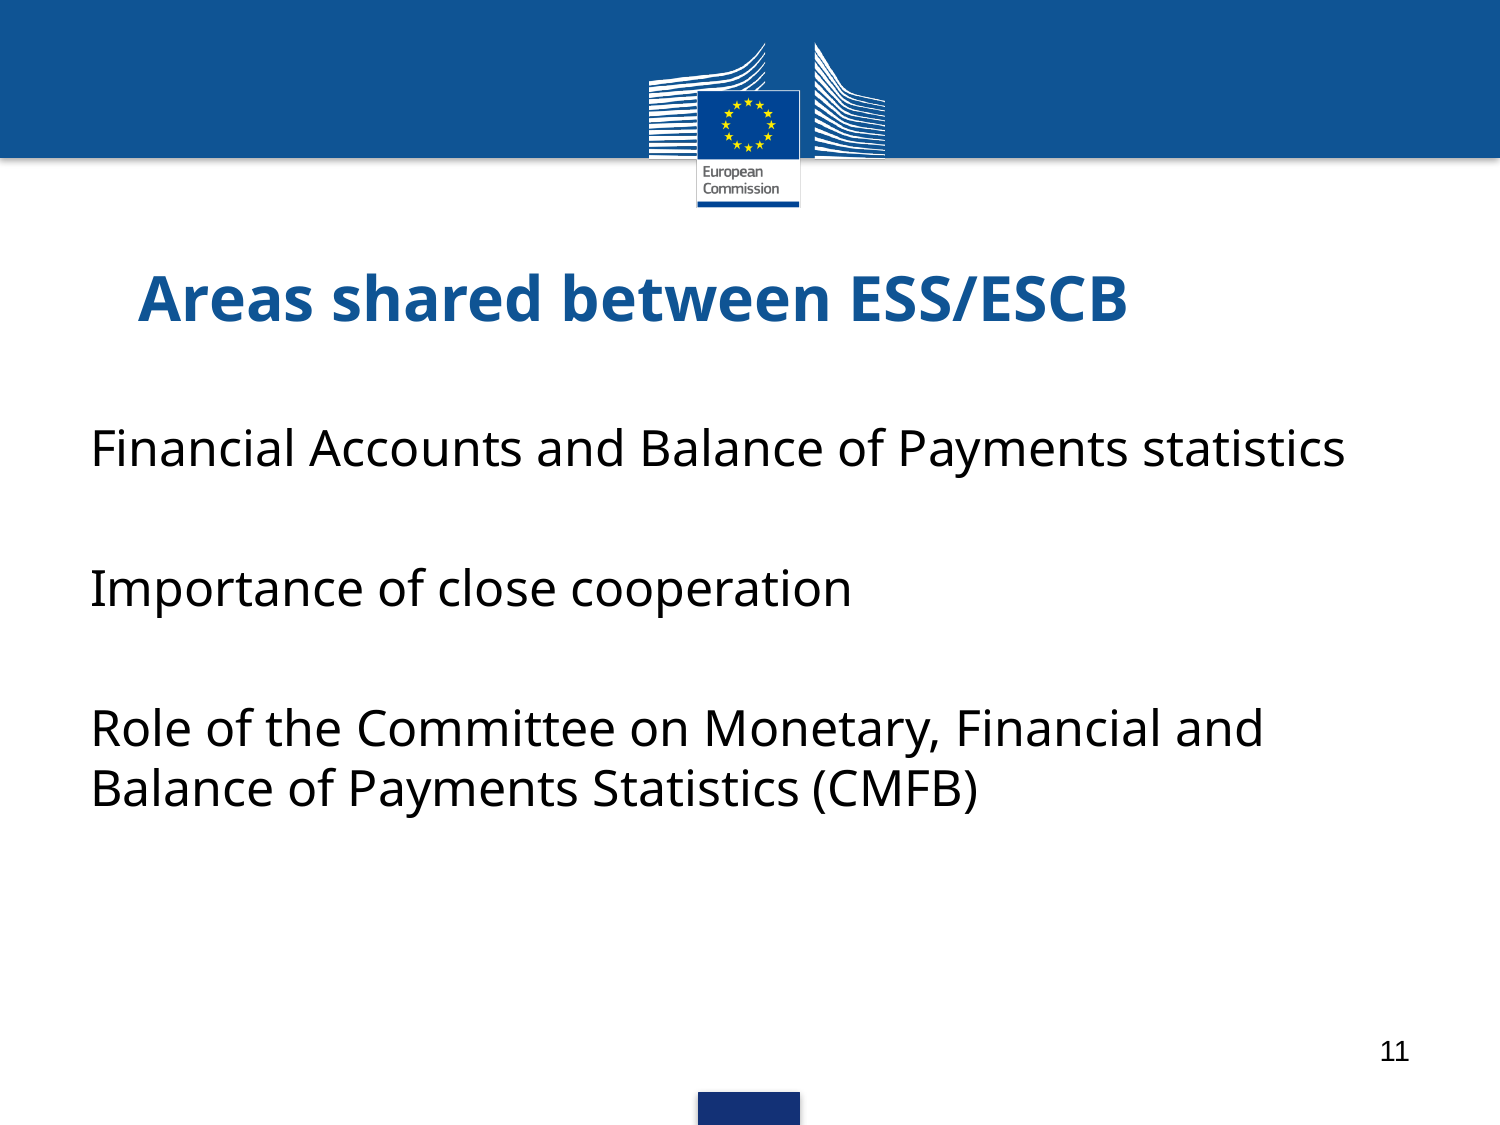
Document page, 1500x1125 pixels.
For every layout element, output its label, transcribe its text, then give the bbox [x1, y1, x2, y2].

picture [649, 42, 885, 208]
title Areas shared between ESS/ESCB [64, 219, 1415, 374]
slide_number 11 [1074, 1024, 1425, 1103]
list Financial Accounts and Balance of Payments statistics Importance of close cooperation Role of the Committee on Monetary, Financial and Balance of Payments Statistics (CMFB) [75, 408, 1425, 988]
